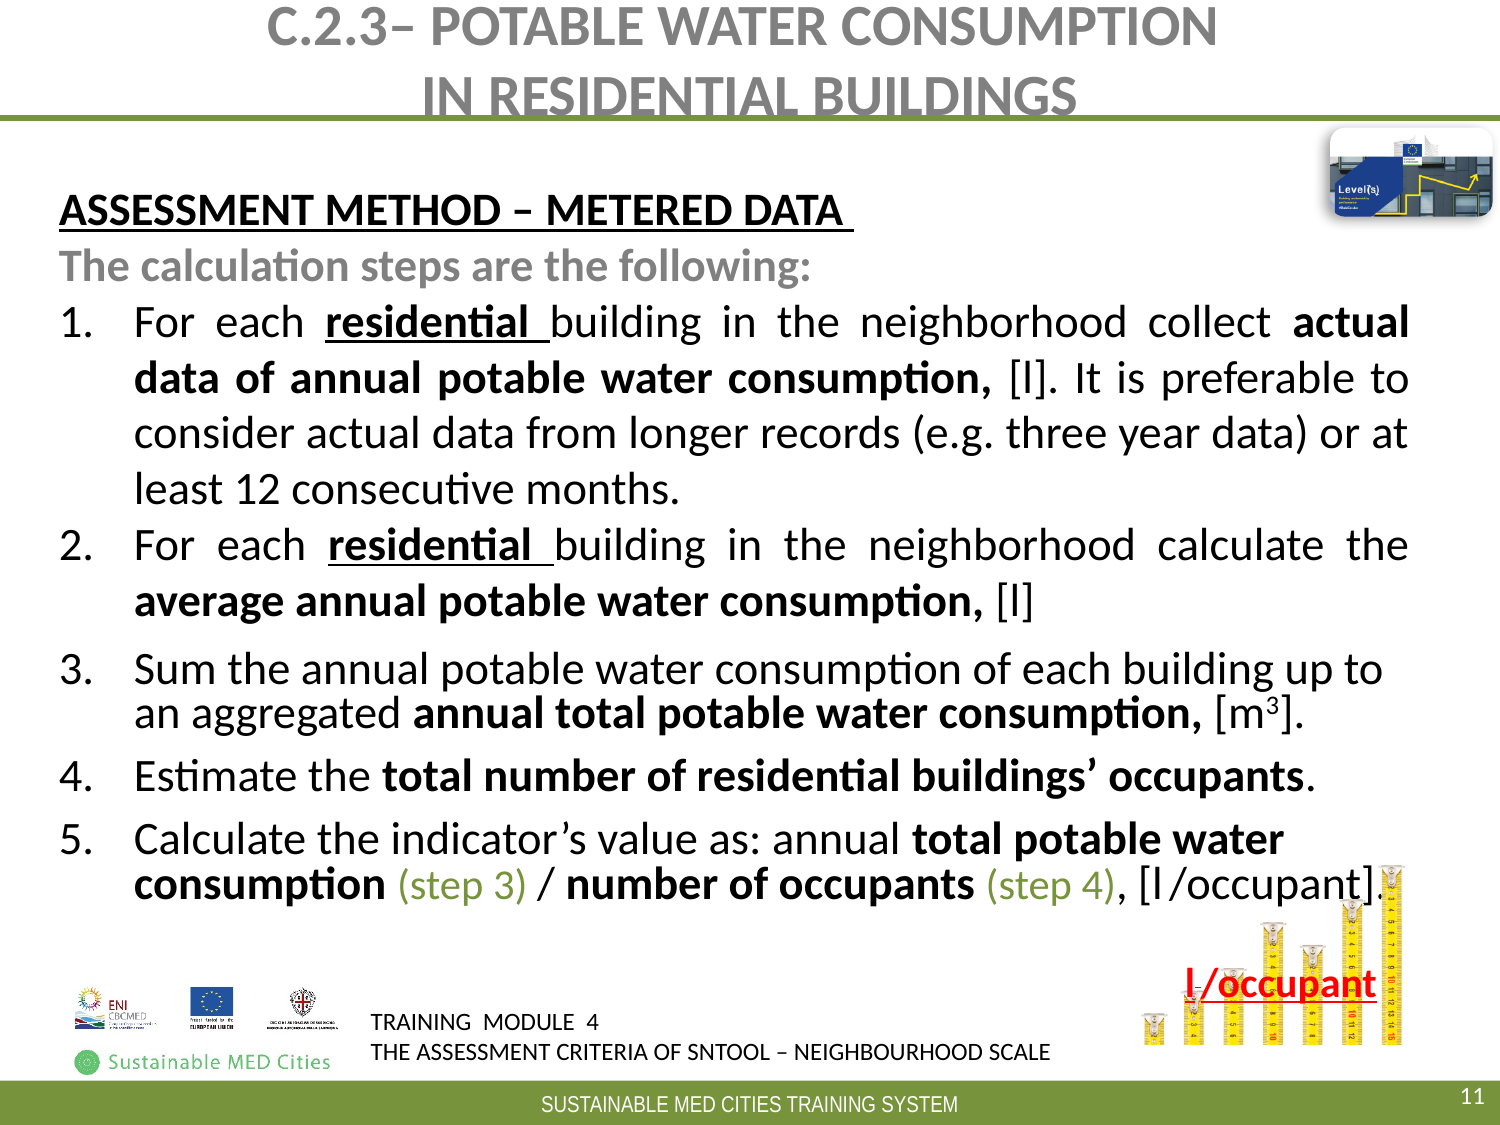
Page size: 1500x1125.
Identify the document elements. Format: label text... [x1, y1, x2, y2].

list ASSESSMENT METHOD – METERED DATA The calculation steps are the following: For each residential building in the neighborhood collect actual data of annual potable water consumption, [l]. It is preferable to consider actual data from longer records (e.g. three year data) or at least 12 consecutive months. For each residential building in the neighborhood calculate the average annual potable water consumption, [l] Sum the annual potable water consumption of each building up to an aggregated annual total potable water consumption, [m3]. Estimate the total number of residential buildings’ occupants. Calculate the indicator’s value as: annual total potable water consumption (step 3) / number of occupants (step 4), [l /occupant]. [43, 172, 1425, 952]
picture [62, 978, 356, 1080]
slide_number 11 [1149, 1065, 1500, 1125]
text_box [1131, 859, 1413, 1045]
picture [1329, 127, 1493, 217]
text_box C.2.3– POTABLE WATER CONSUMPTION IN RESIDENTIAL BUILDINGS [0, 0, 1500, 115]
